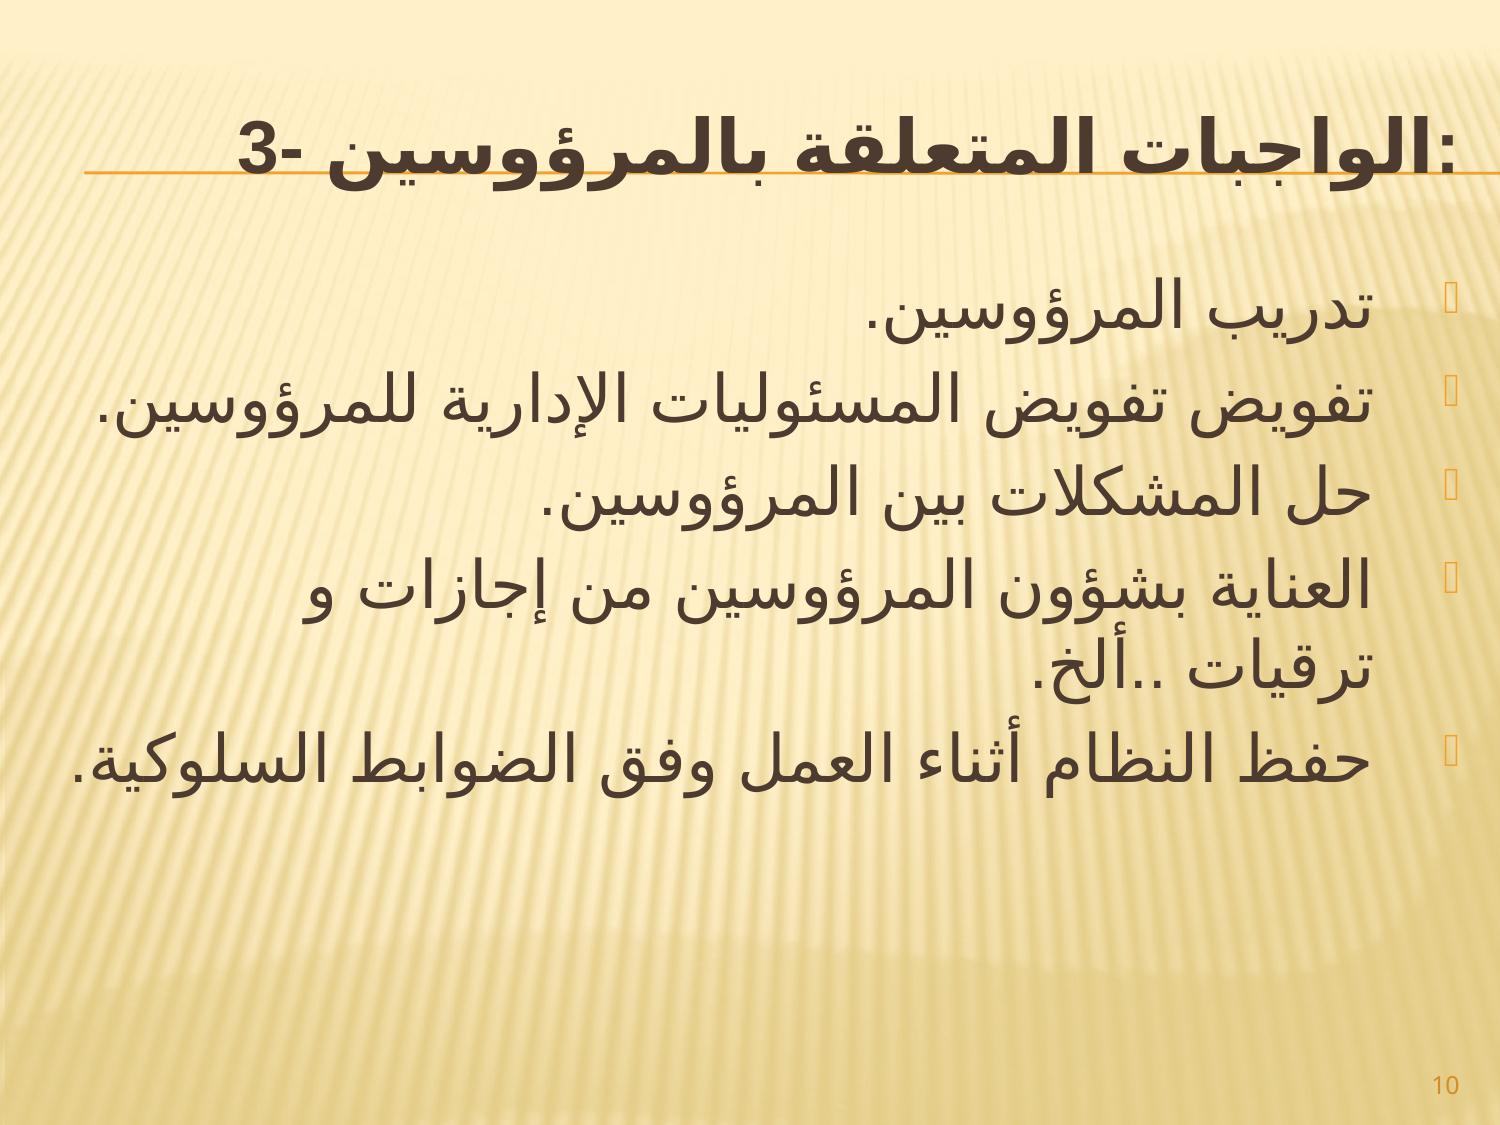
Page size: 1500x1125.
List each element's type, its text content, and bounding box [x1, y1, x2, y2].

title 3- الواجبات المتعلقة بالمرؤوسين: [50, 75, 1475, 213]
slide_number 10 [1350, 1061, 1475, 1103]
list تدريب المرؤوسين. تفويض تفويض المسئوليات الإدارية للمرؤوسين. حل المشكلات بين المرؤوسين. العناية بشؤون المرؤوسين من إجازات و ترقيات ..ألخ. حفظ النظام أثناء العمل وفق الضوابط السلوكية. [50, 254, 1475, 998]
